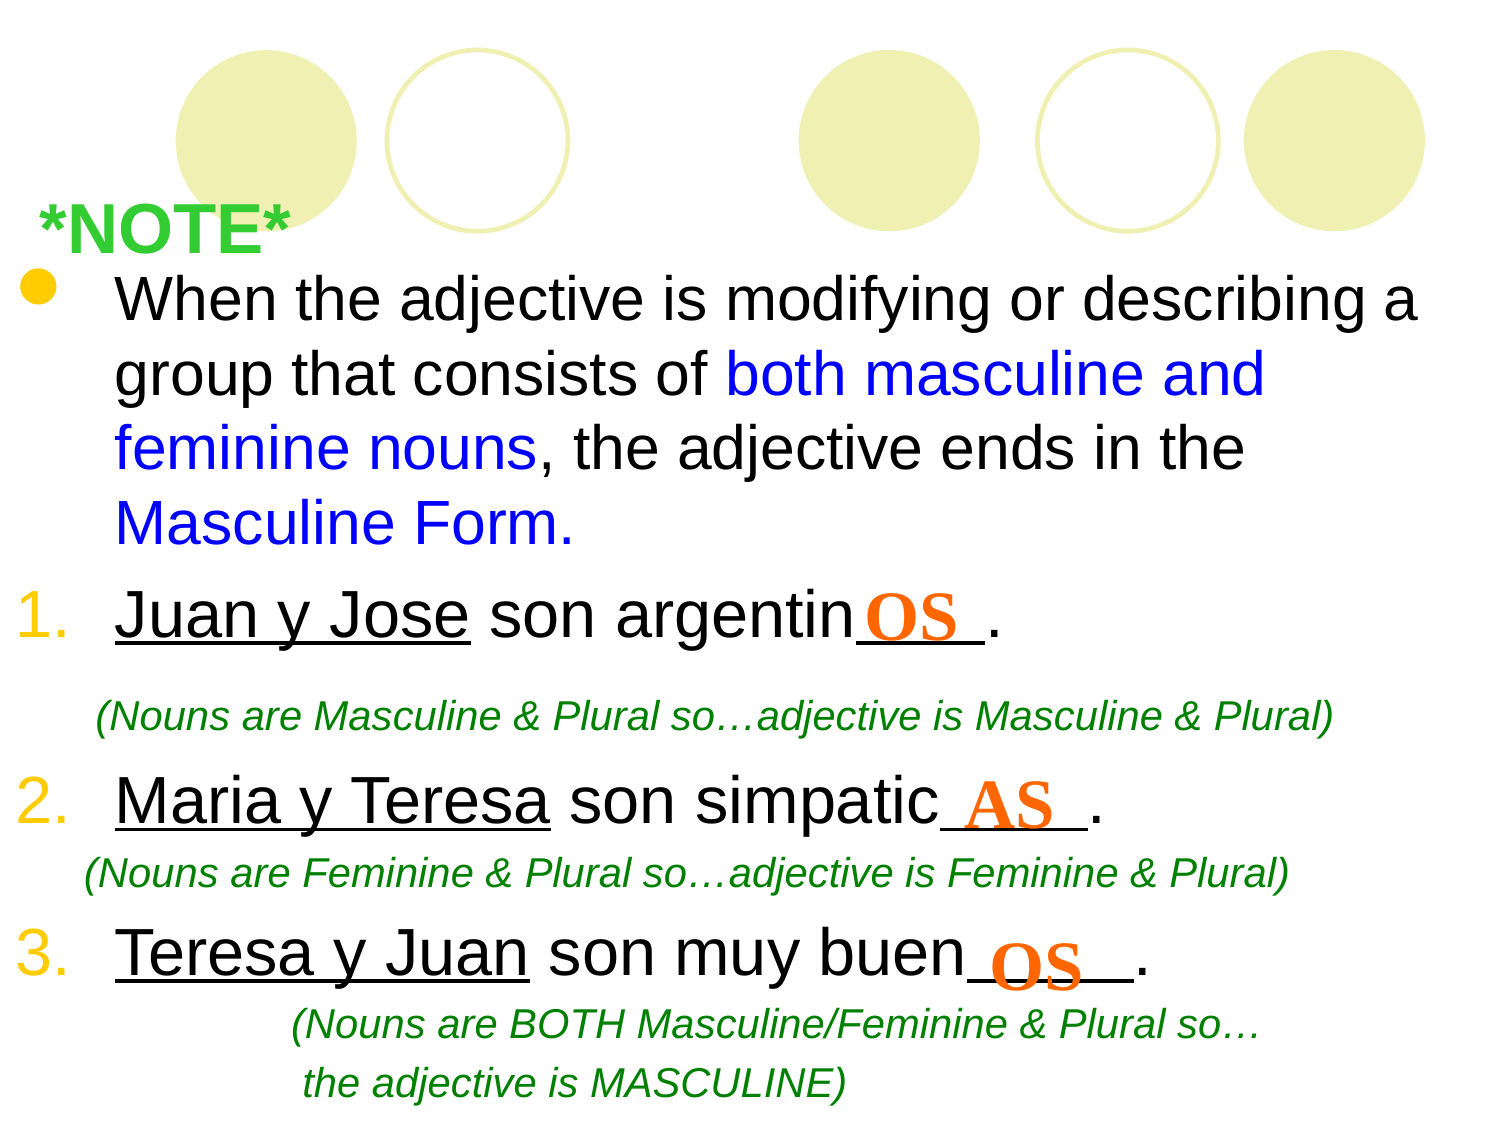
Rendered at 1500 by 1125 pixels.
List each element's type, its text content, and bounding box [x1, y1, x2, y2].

list When the adjective is modifying or describing a group that consists of both masculine and feminine nouns, the adjective ends in the Masculine Form. Juan y Jose son argentin . (Nouns are Masculine & Plural so…adjective is Masculine & Plural) Maria y Teresa son simpatic . (Nouns are Feminine & Plural so…adjective is Feminine & Plural) Teresa y Juan son muy buen . (Nouns are BOTH Masculine/Feminine & Plural so… the adjective is MASCULINE) [0, 249, 1500, 1125]
title *NOTE* [24, 174, 1450, 249]
text_box OS [849, 562, 1140, 663]
text_box AS [949, 749, 1240, 850]
text_box OS [974, 912, 1265, 1013]
